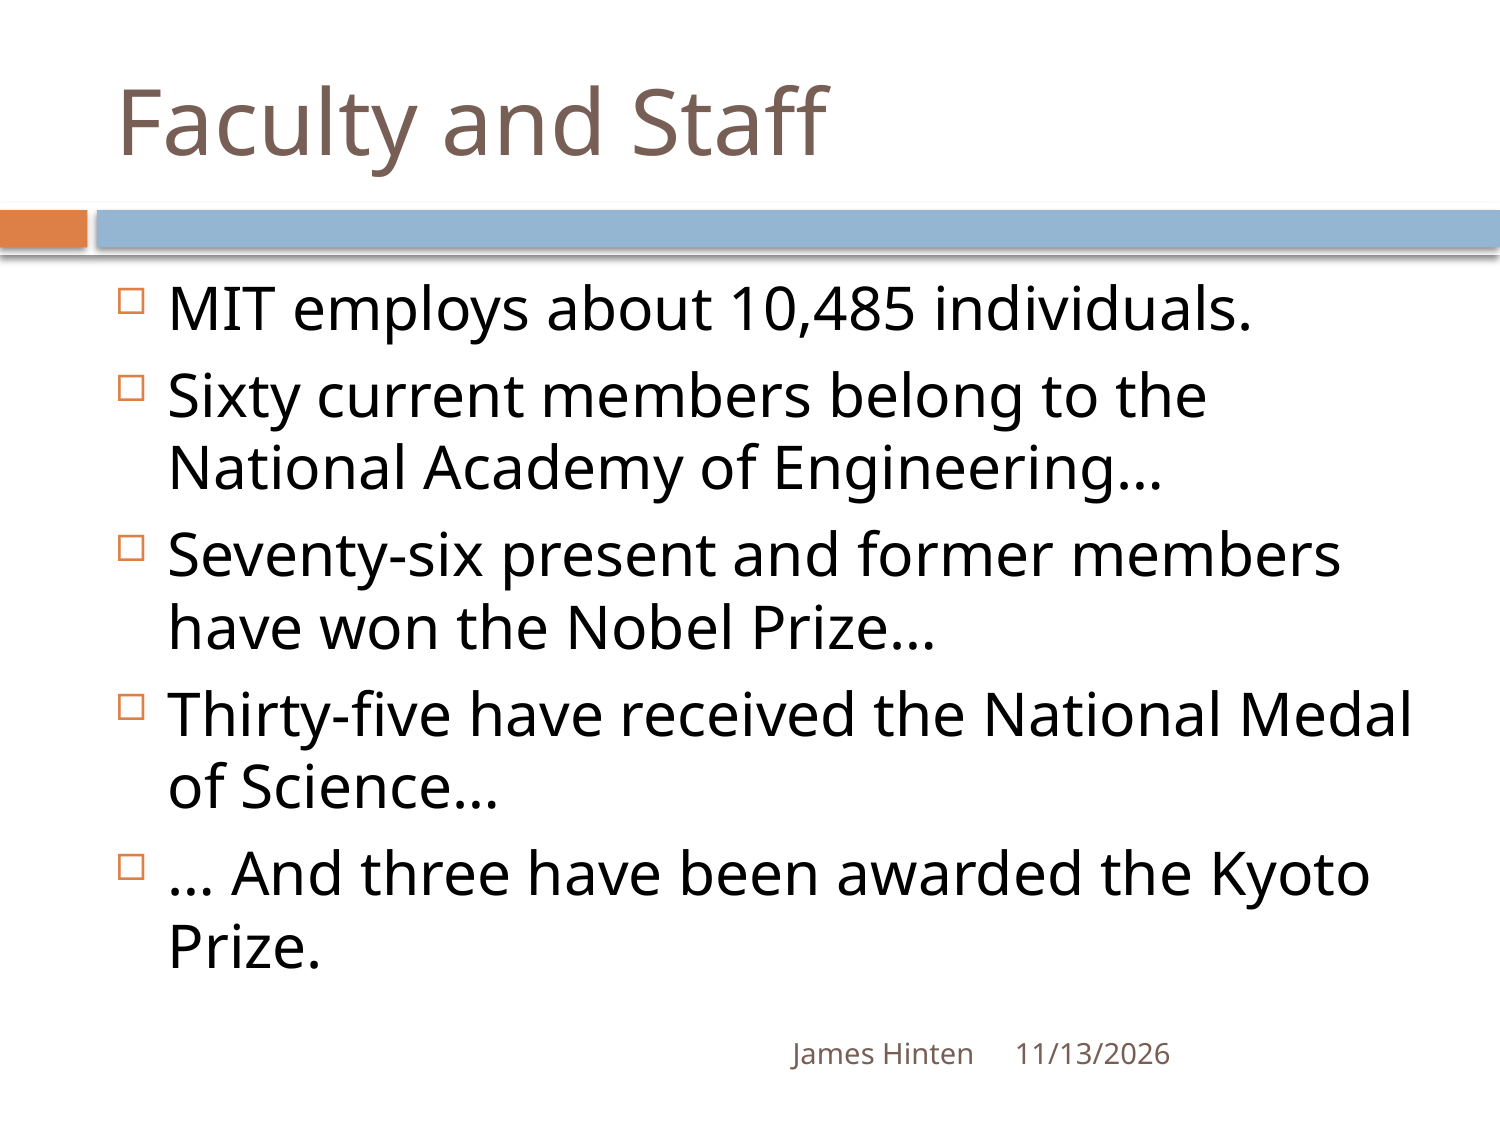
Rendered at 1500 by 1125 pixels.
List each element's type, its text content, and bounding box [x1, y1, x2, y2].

title Faculty and Staff [100, 37, 1438, 200]
footer James Hinten [99, 1024, 990, 1085]
list MIT employs about 10,485 individuals. Sixty current members belong to the National Academy of Engineering… Seventy-six present and former members have won the Nobel Prize… Thirty-five have received the National Medal of Science… … And three have been awarded the Kyoto Prize. [100, 262, 1438, 1000]
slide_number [999, 1025, 1438, 1085]
